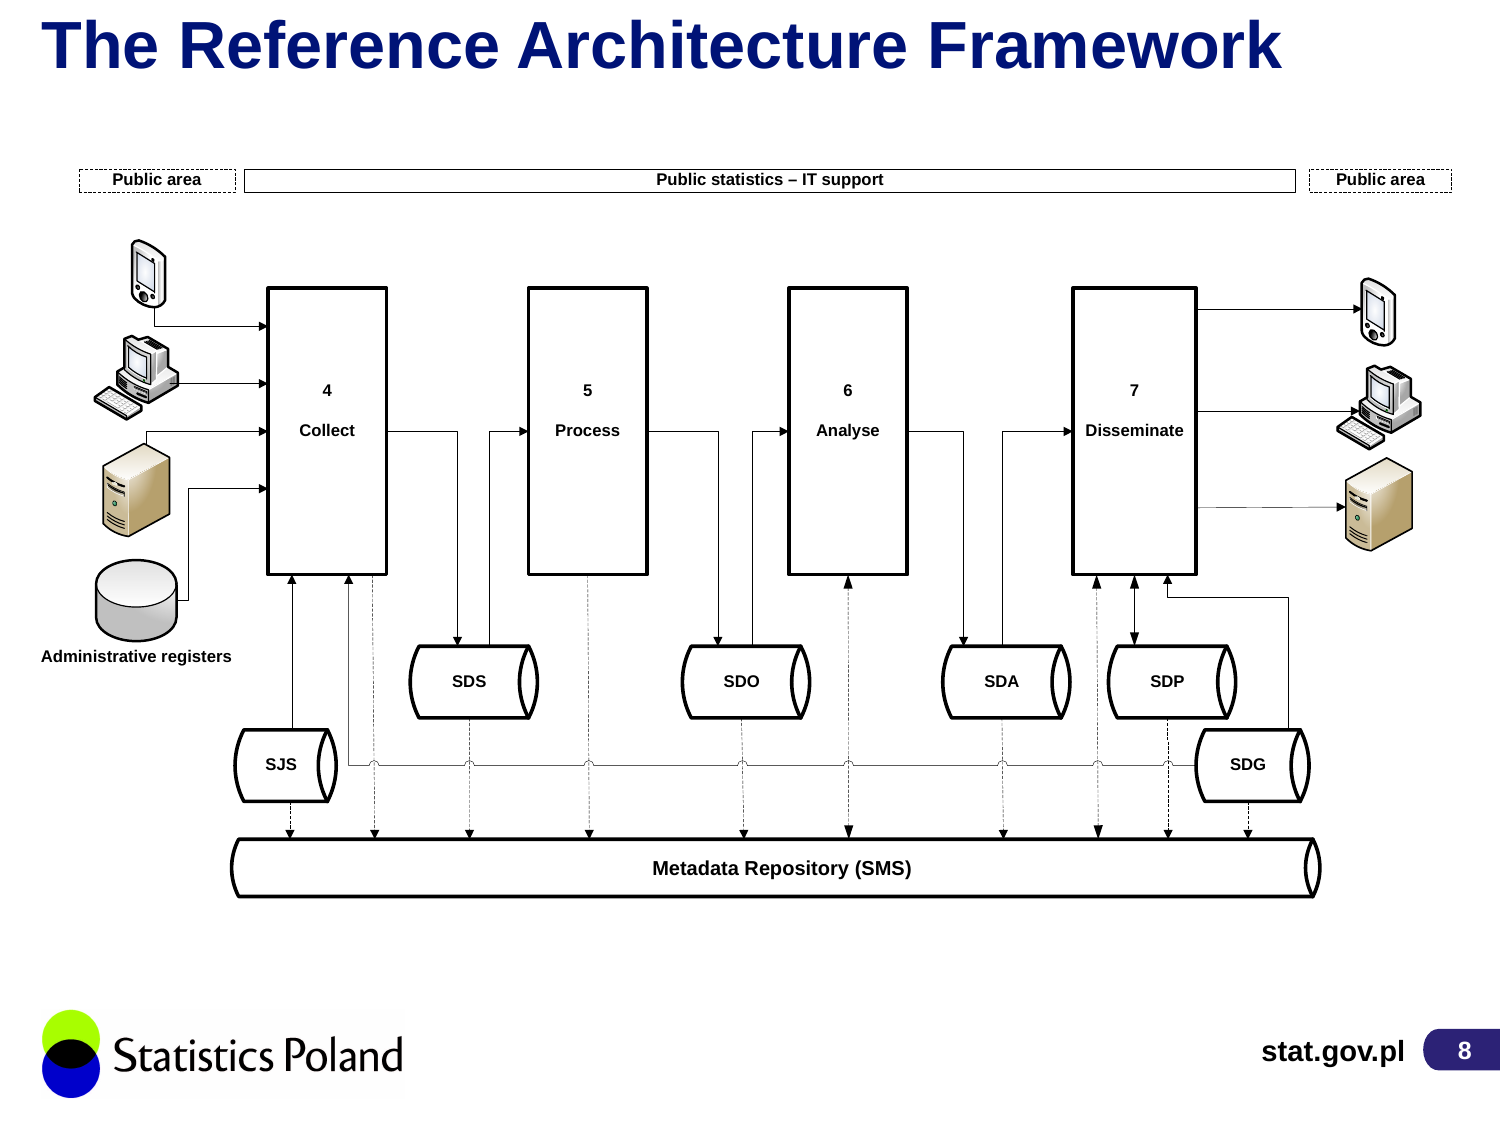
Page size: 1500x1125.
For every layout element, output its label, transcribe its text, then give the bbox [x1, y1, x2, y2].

title The Reference Architecture Framework [41, 31, 1459, 91]
picture [41, 1058, 405, 1099]
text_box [13, 149, 1500, 1058]
